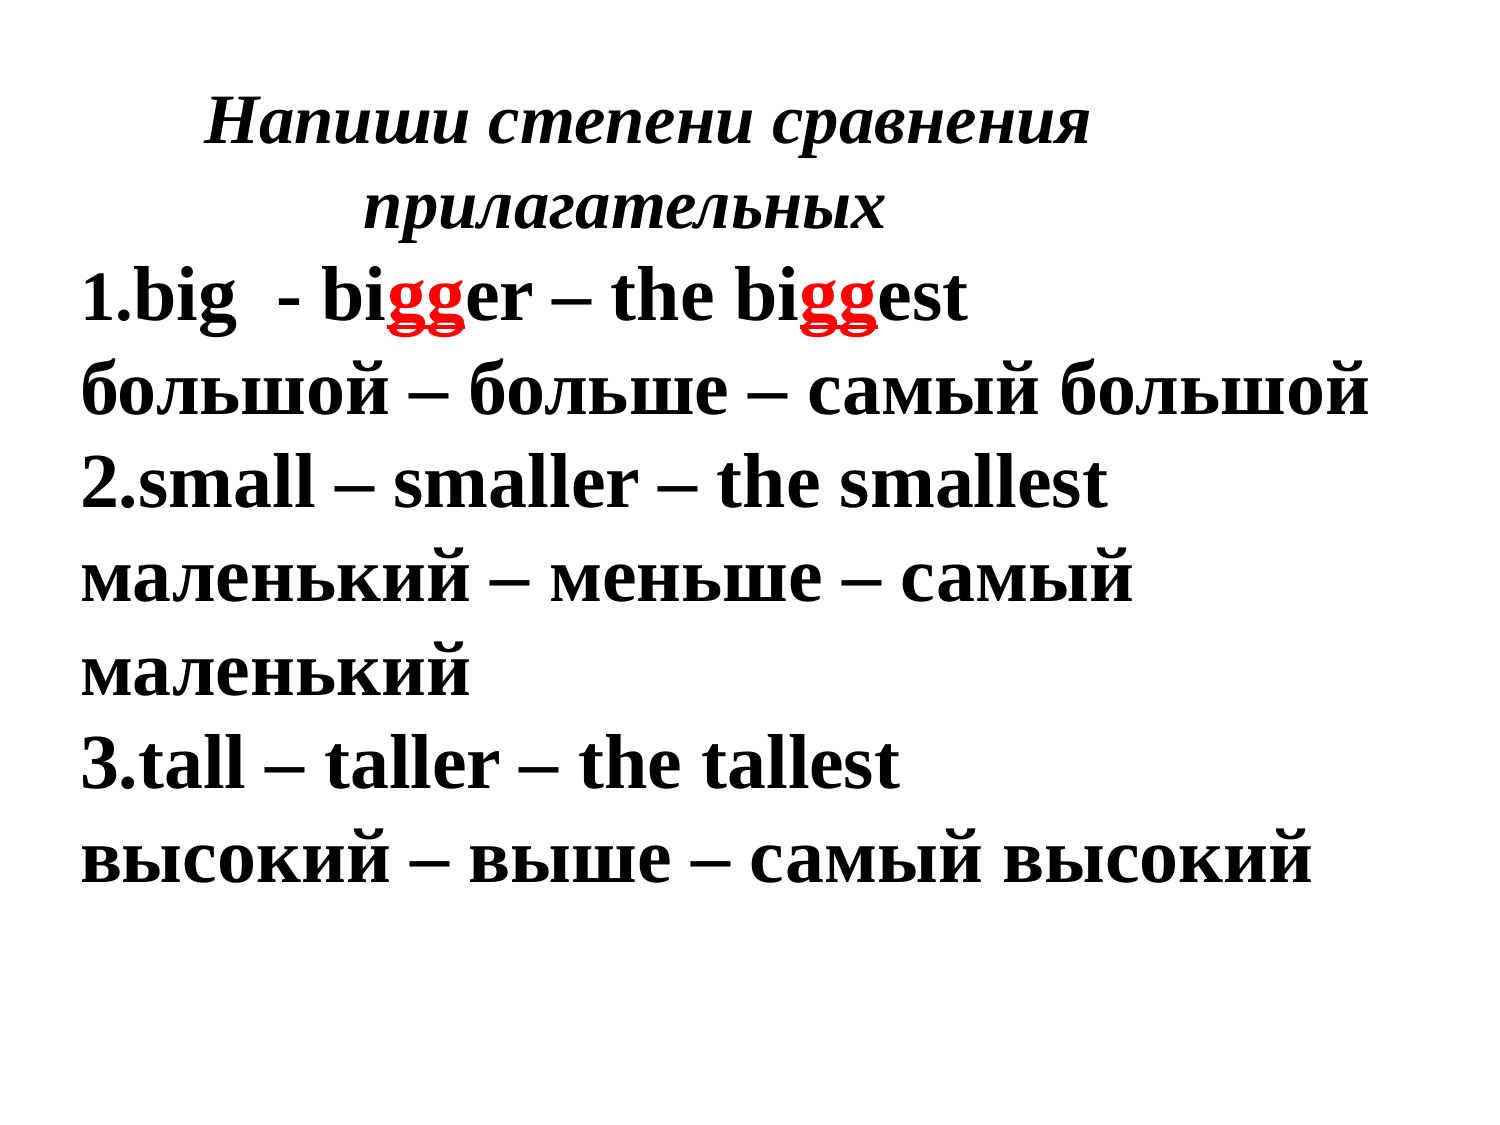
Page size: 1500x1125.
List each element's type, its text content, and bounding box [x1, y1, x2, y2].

title Напиши степени сравнения прилагательных 1.big - bigger – the biggest большой – больше – самый большой 2.small – smaller – the smallest маленький – меньше – самый маленький 3.tall – taller – the tallest высокий – выше – самый высокий [64, 54, 1500, 1104]
